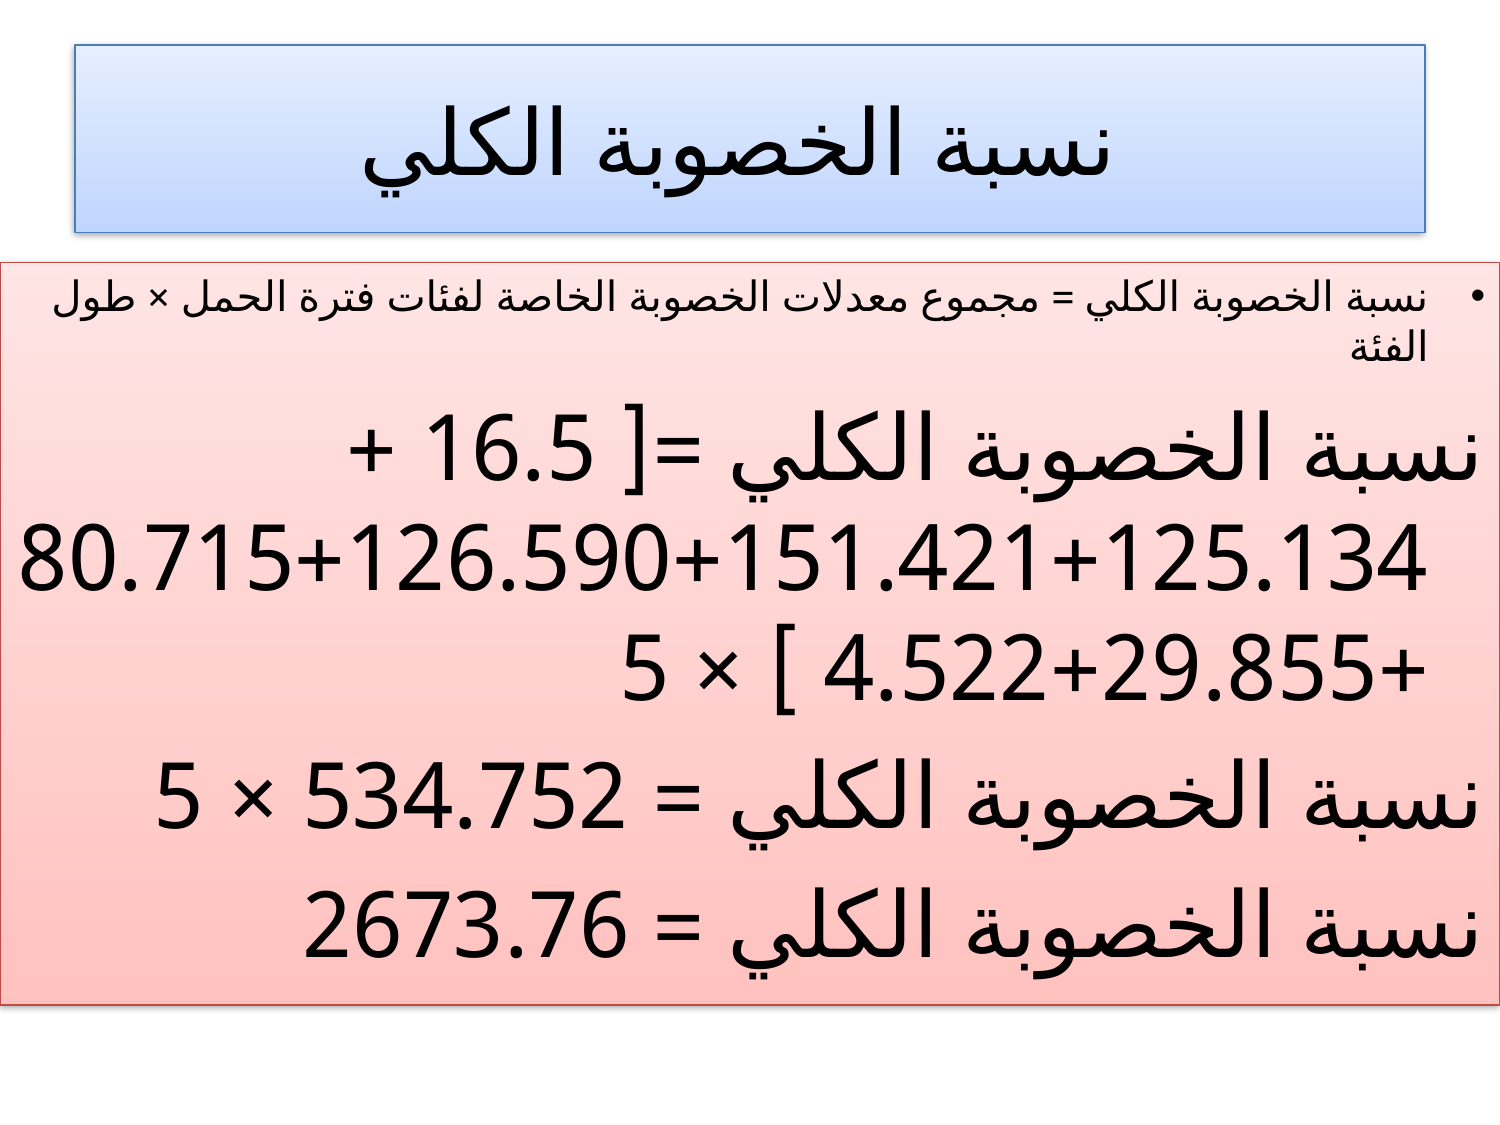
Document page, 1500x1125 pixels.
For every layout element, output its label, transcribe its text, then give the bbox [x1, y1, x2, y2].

title نسبة الخصوبة الكلي [74, 44, 1426, 233]
list نسبة الخصوبة الكلي = مجموع معدلات الخصوبة الخاصة لفئات فترة الحمل × طول الفئة نسبة الخصوبة الكلي =[ 16.5 + 125.134+151.421+126.590+80.715+29.855+4.522 ] × 5 نسبة الخصوبة الكلي = 534.752 × 5 نسبة الخصوبة الكلي = 2673.76 [0, 262, 1500, 1006]
